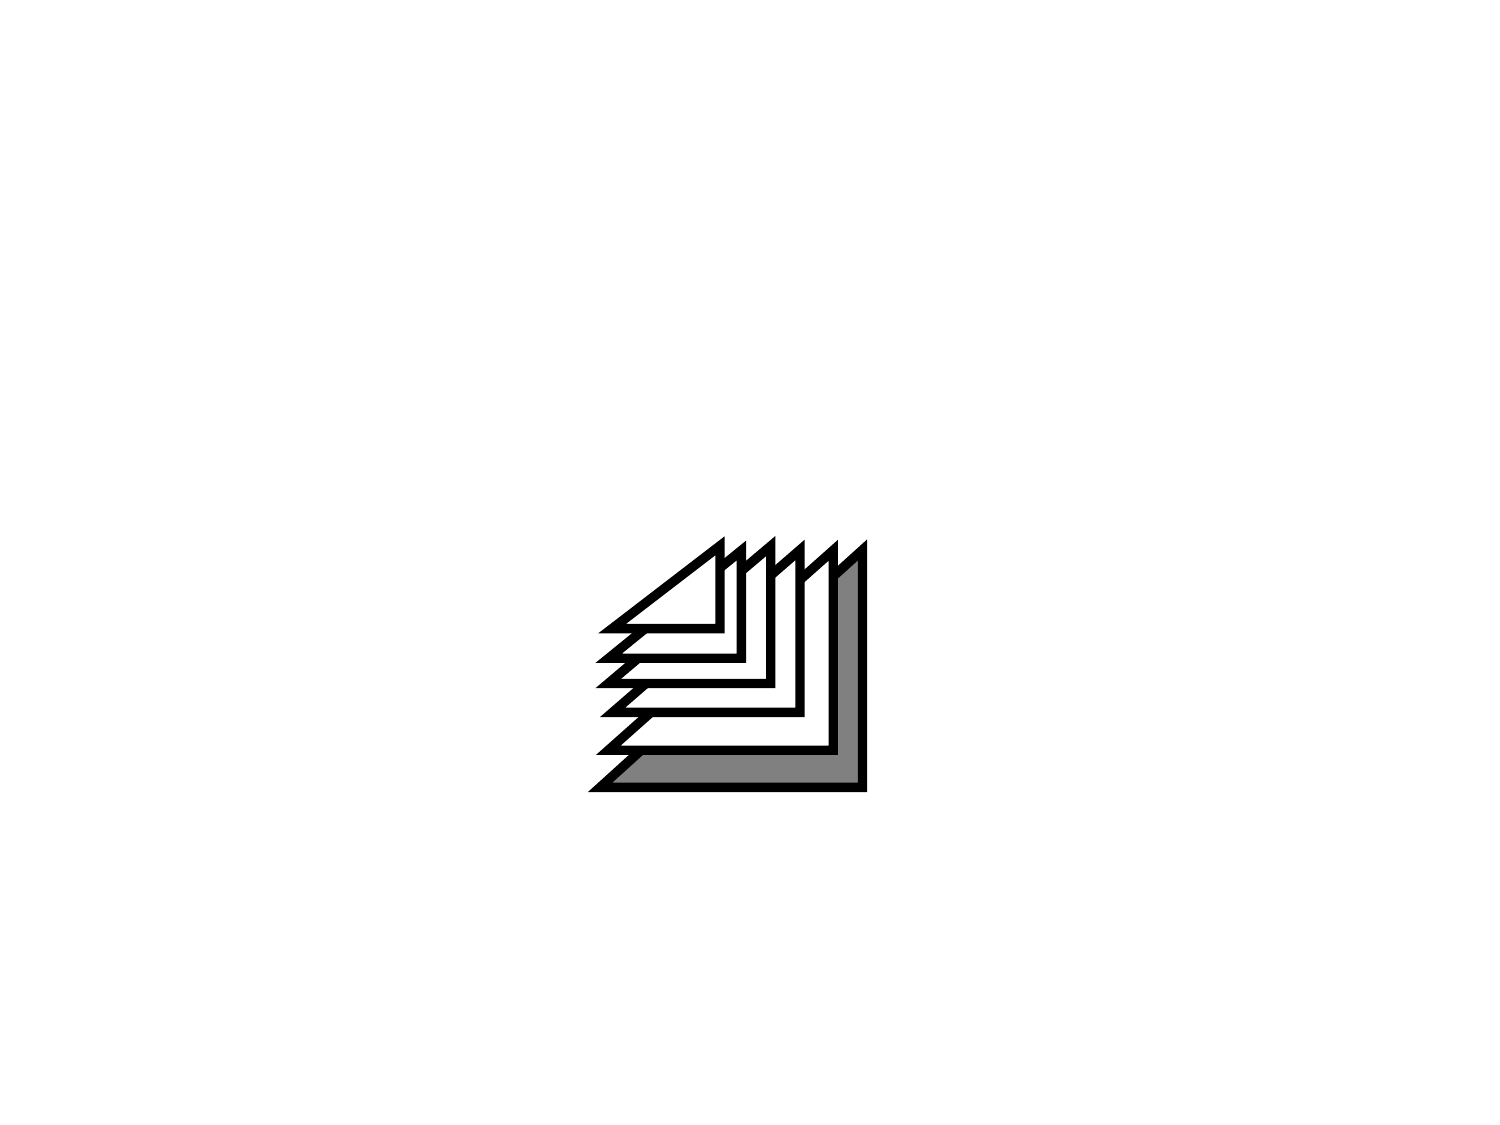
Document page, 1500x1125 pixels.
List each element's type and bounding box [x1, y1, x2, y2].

text_box [608, 550, 742, 659]
text_box [612, 549, 801, 713]
text_box [612, 545, 721, 629]
text_box [608, 546, 771, 684]
text_box [608, 550, 834, 751]
text_box [600, 549, 863, 788]
